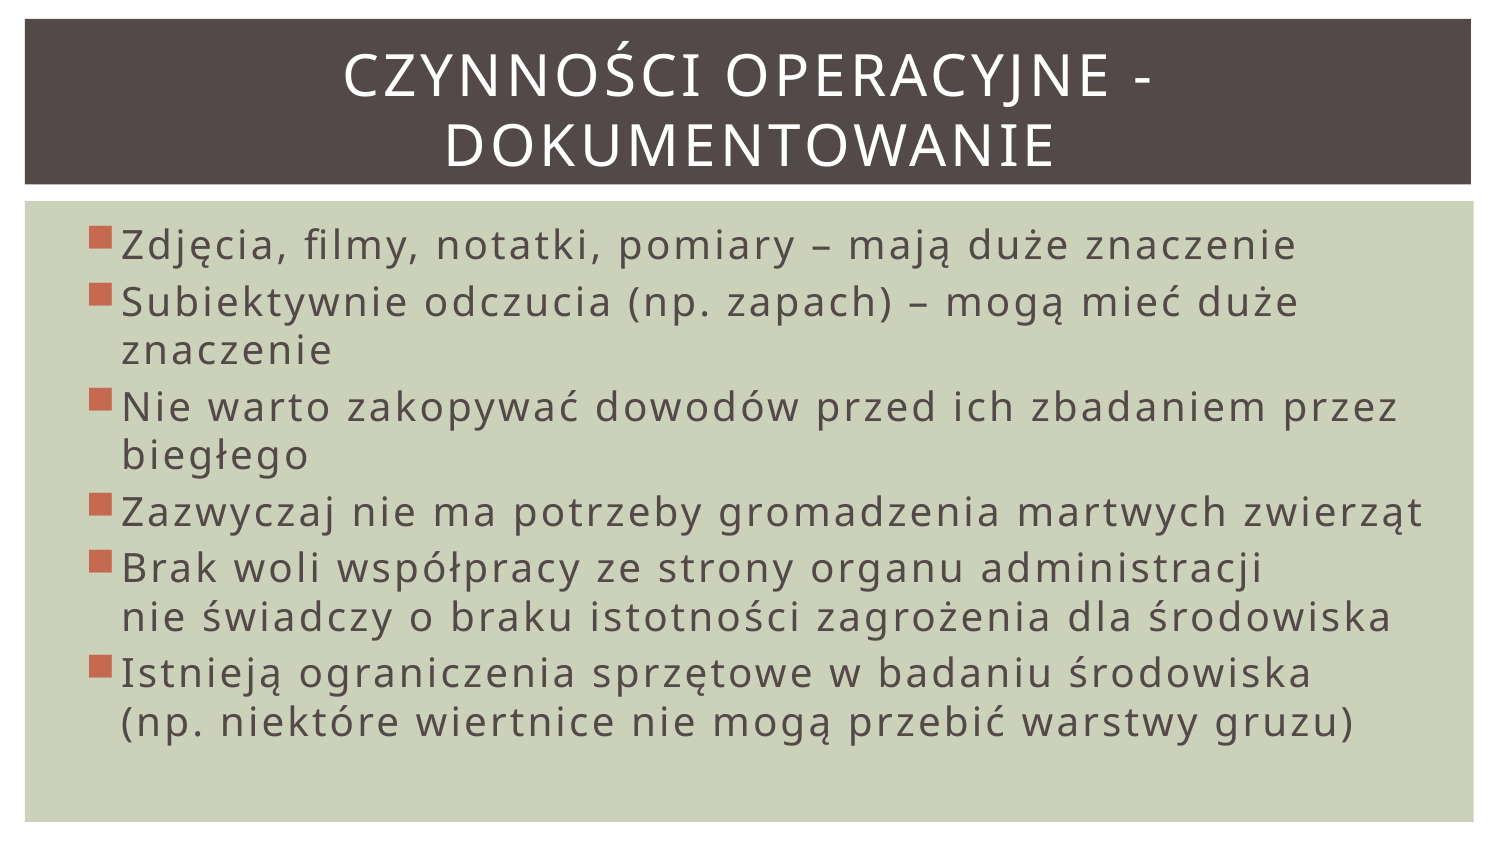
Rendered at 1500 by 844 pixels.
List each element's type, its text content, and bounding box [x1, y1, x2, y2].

title Czynności operacyjne - dokumentowanie [62, 43, 1438, 174]
list Zdjęcia, filmy, notatki, pomiary – mają duże znaczenie Subiektywnie odczucia (np. zapach) – mogą mieć duże znaczenie Nie warto zakopywać dowodów przed ich zbadaniem przez biegłego Zazwyczaj nie ma potrzeby gromadzenia martwych zwierząt Brak woli współpracy ze strony organu administracji nie świadczy o braku istotności zagrożenia dla środowiska Istnieją ograniczenia sprzętowe w badaniu środowiska (np. niektóre wiertnice nie mogą przebić warstwy gruzu) [62, 211, 1442, 800]
